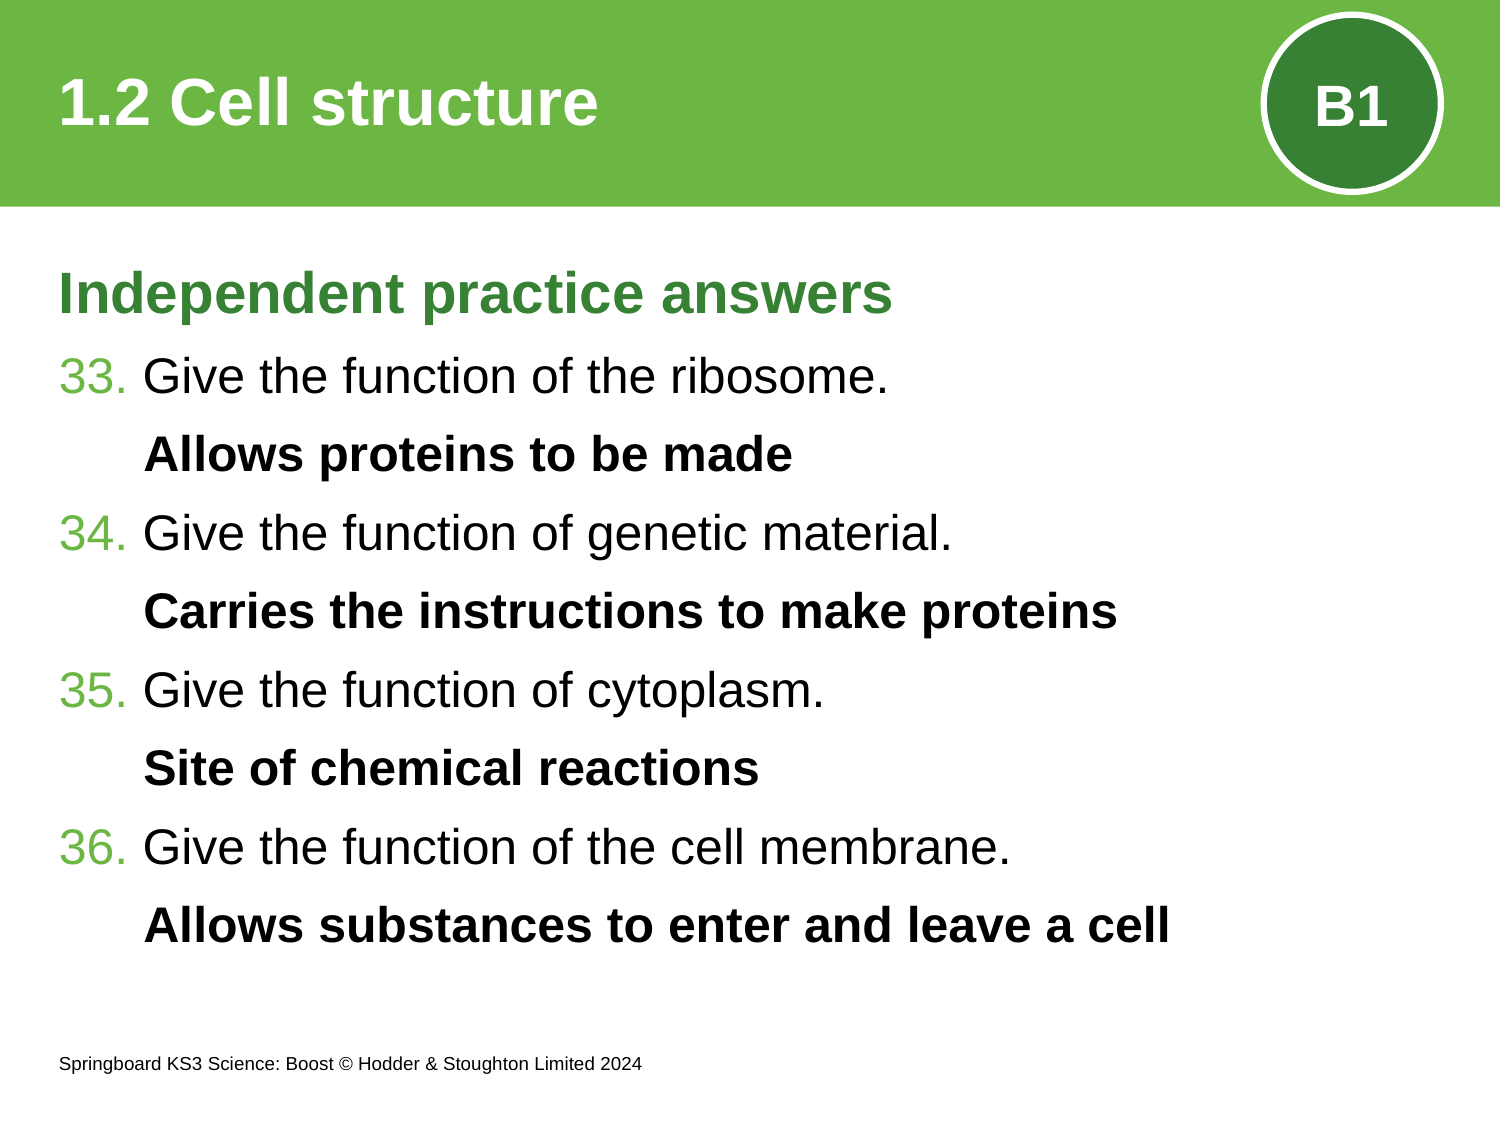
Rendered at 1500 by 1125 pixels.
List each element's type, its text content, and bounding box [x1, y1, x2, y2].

title 1.2 Cell structure [59, 0, 1240, 207]
text_box B1 [1262, 13, 1442, 193]
footer Springboard KS3 Science: Boost © Hodder & Stoughton Limited 2024 [59, 1033, 680, 1094]
list Independent practice answers 33. Give the function of the ribosome. Allows proteins to be made 34. Give the function of genetic material. Carries the instructions to make proteins 35. Give the function of cytoplasm. Site of chemical reactions 36. Give the function of the cell membrane. Allows substances to enter and leave a cell [59, 248, 1441, 987]
